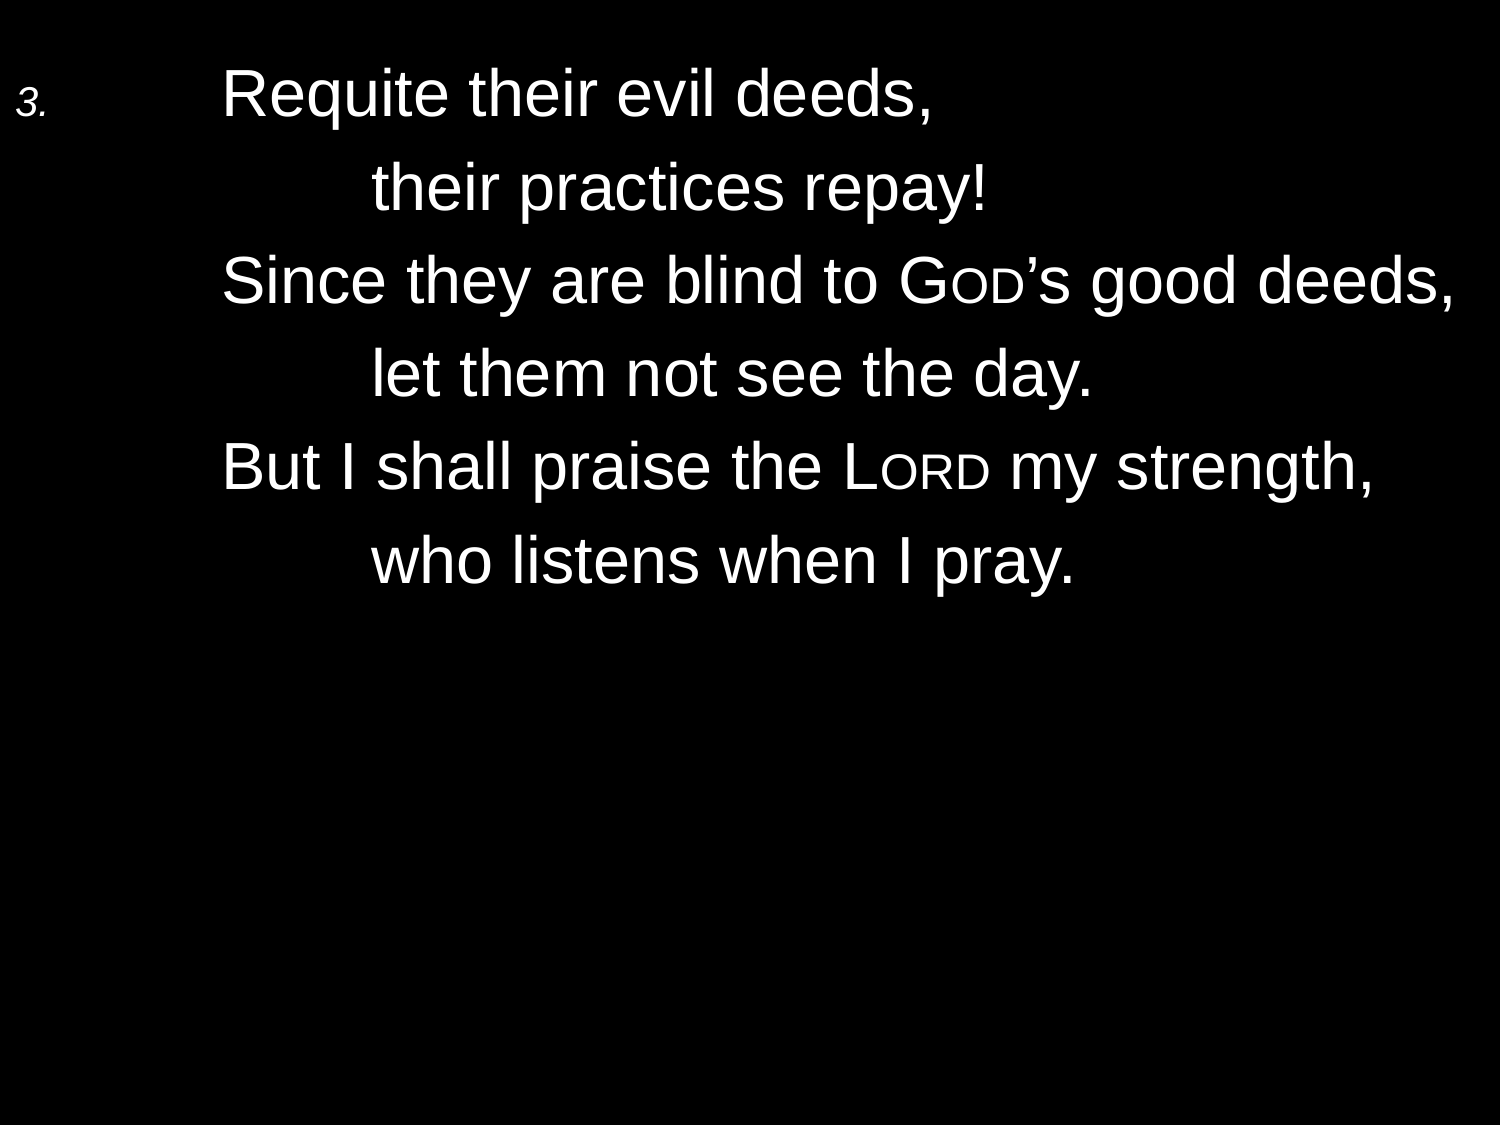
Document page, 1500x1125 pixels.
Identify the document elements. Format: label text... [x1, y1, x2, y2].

list 3. Requite their evil deeds, their practices repay! Since they are blind to God’s good deeds, let them not see the day. But I shall praise the Lord my strength, who listens when I pray. [0, 42, 1500, 1047]
